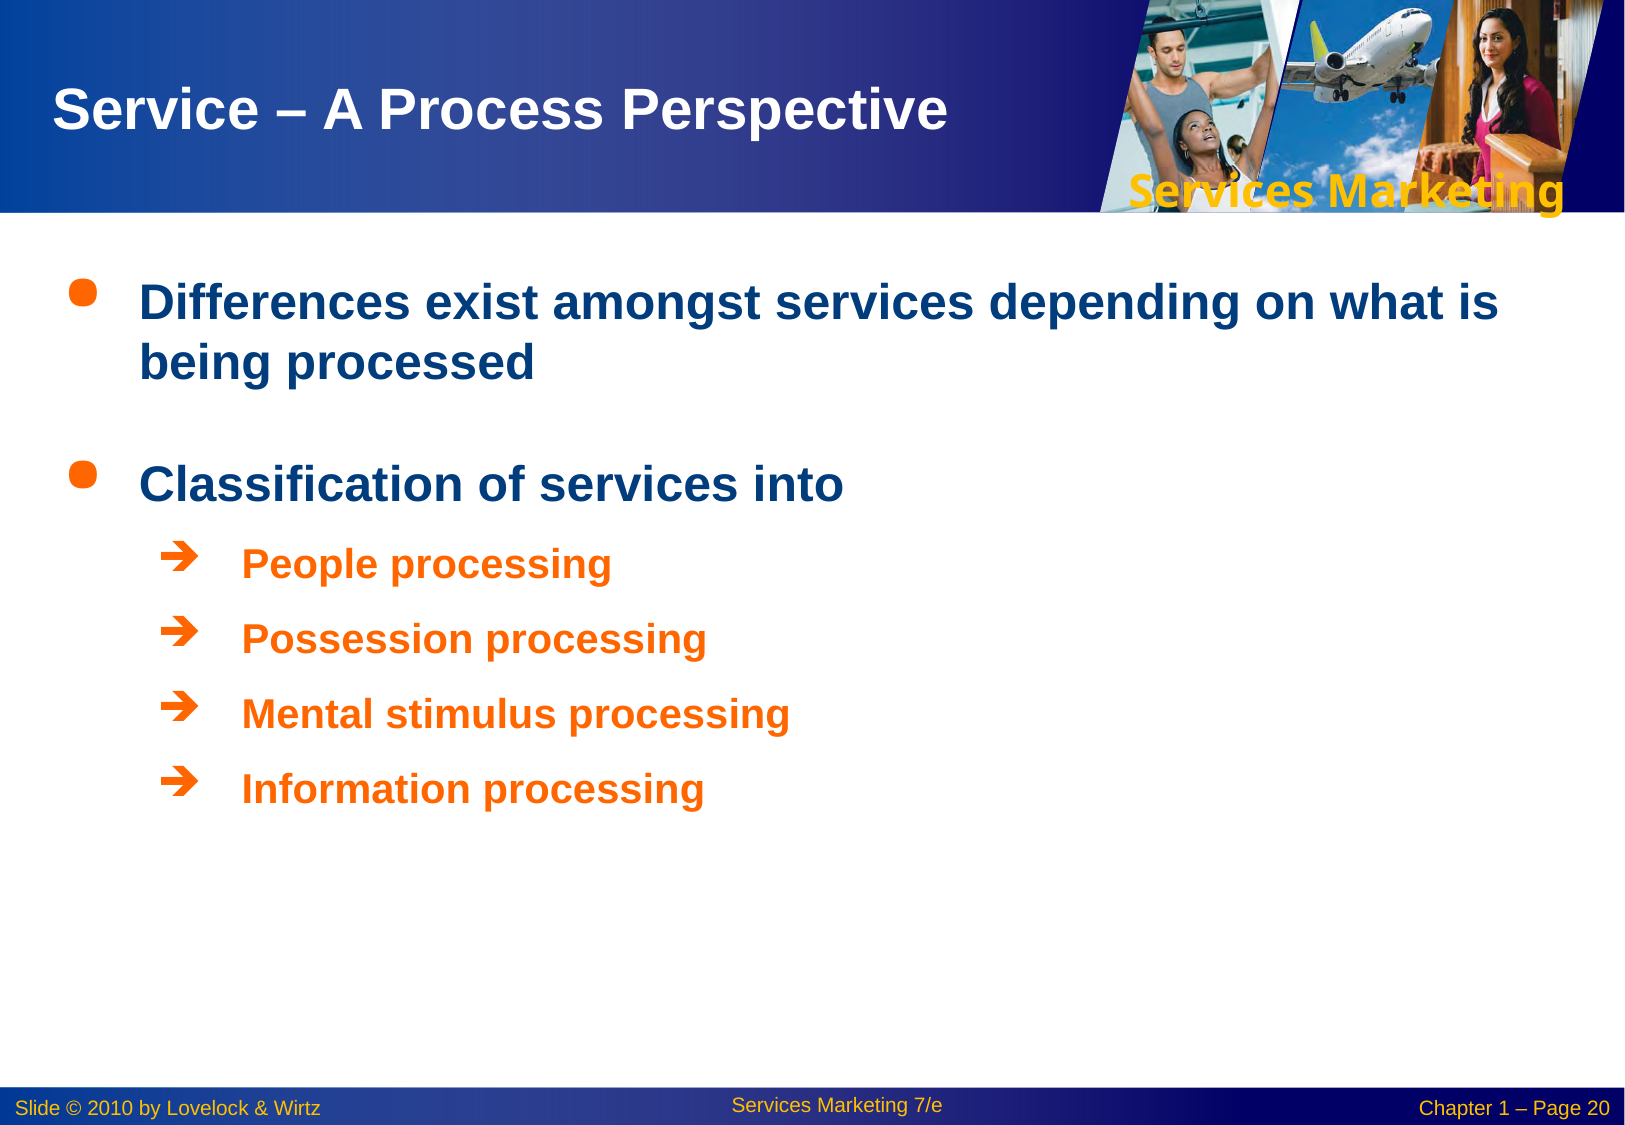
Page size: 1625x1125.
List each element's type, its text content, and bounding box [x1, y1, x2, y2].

picture [1162, 186, 1172, 192]
picture [1100, 0, 1604, 213]
picture [1546, 187, 1556, 202]
title Service – A Process Perspective [36, 37, 1088, 176]
list Differences exist amongst services depending on what is being processed Classification of services into People processing Possession processing Mental stimulus processing Information processing [49, 261, 1588, 1051]
